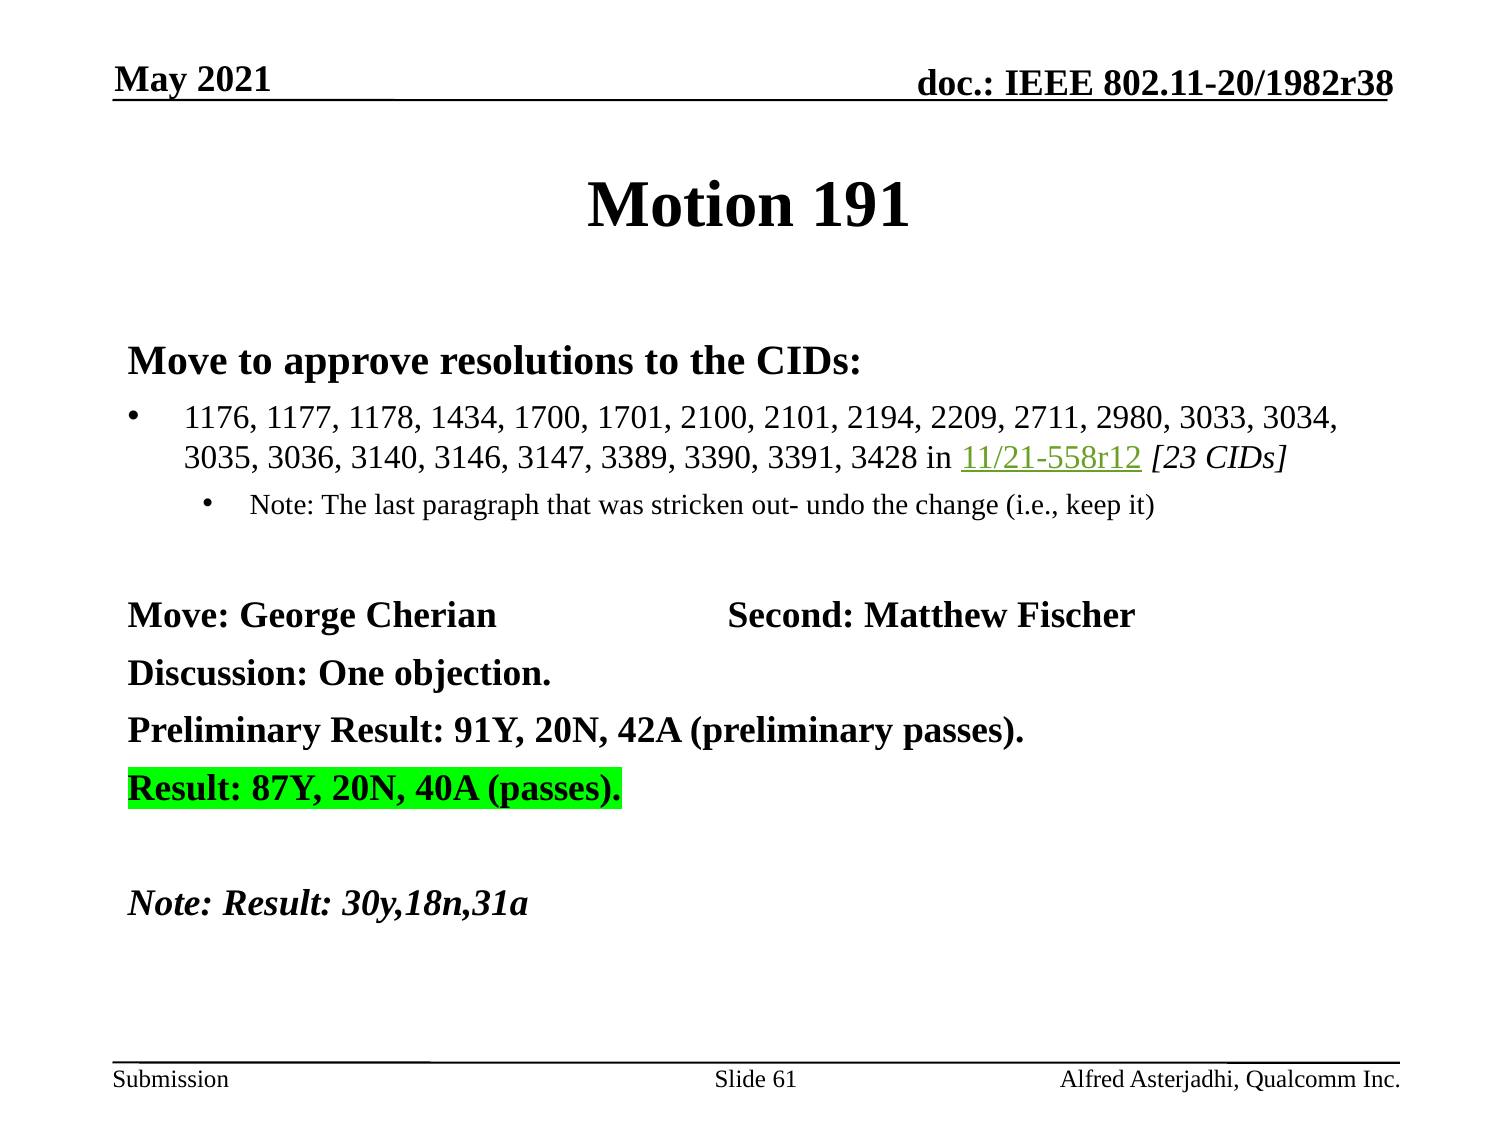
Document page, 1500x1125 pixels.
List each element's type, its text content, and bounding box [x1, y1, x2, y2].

footer Alfred Asterjadhi, Qualcomm Inc. [878, 1061, 1402, 1093]
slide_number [114, 54, 423, 100]
title Motion 191 [112, 112, 1388, 288]
slide_number Slide 61 [712, 1061, 800, 1123]
list Move to approve resolutions to the CIDs: 1176, 1177, 1178, 1434, 1700, 1701, 2100, 2101, 2194, 2209, 2711, 2980, 3033, 3034, 3035, 3036, 3140, 3146, 3147, 3389, 3390, 3391, 3428 in 11/21-558r12 [23 CIDs] Note: The last paragraph that was stricken out- undo the change (i.e., keep it) Move: George Cherian Second: Matthew Fischer Discussion: One objection. Preliminary Result: 91Y, 20N, 42A (preliminary passes). Result: 87Y, 20N, 40A (passes). Note: Result: 30y,18n,31a [112, 324, 1388, 1000]
